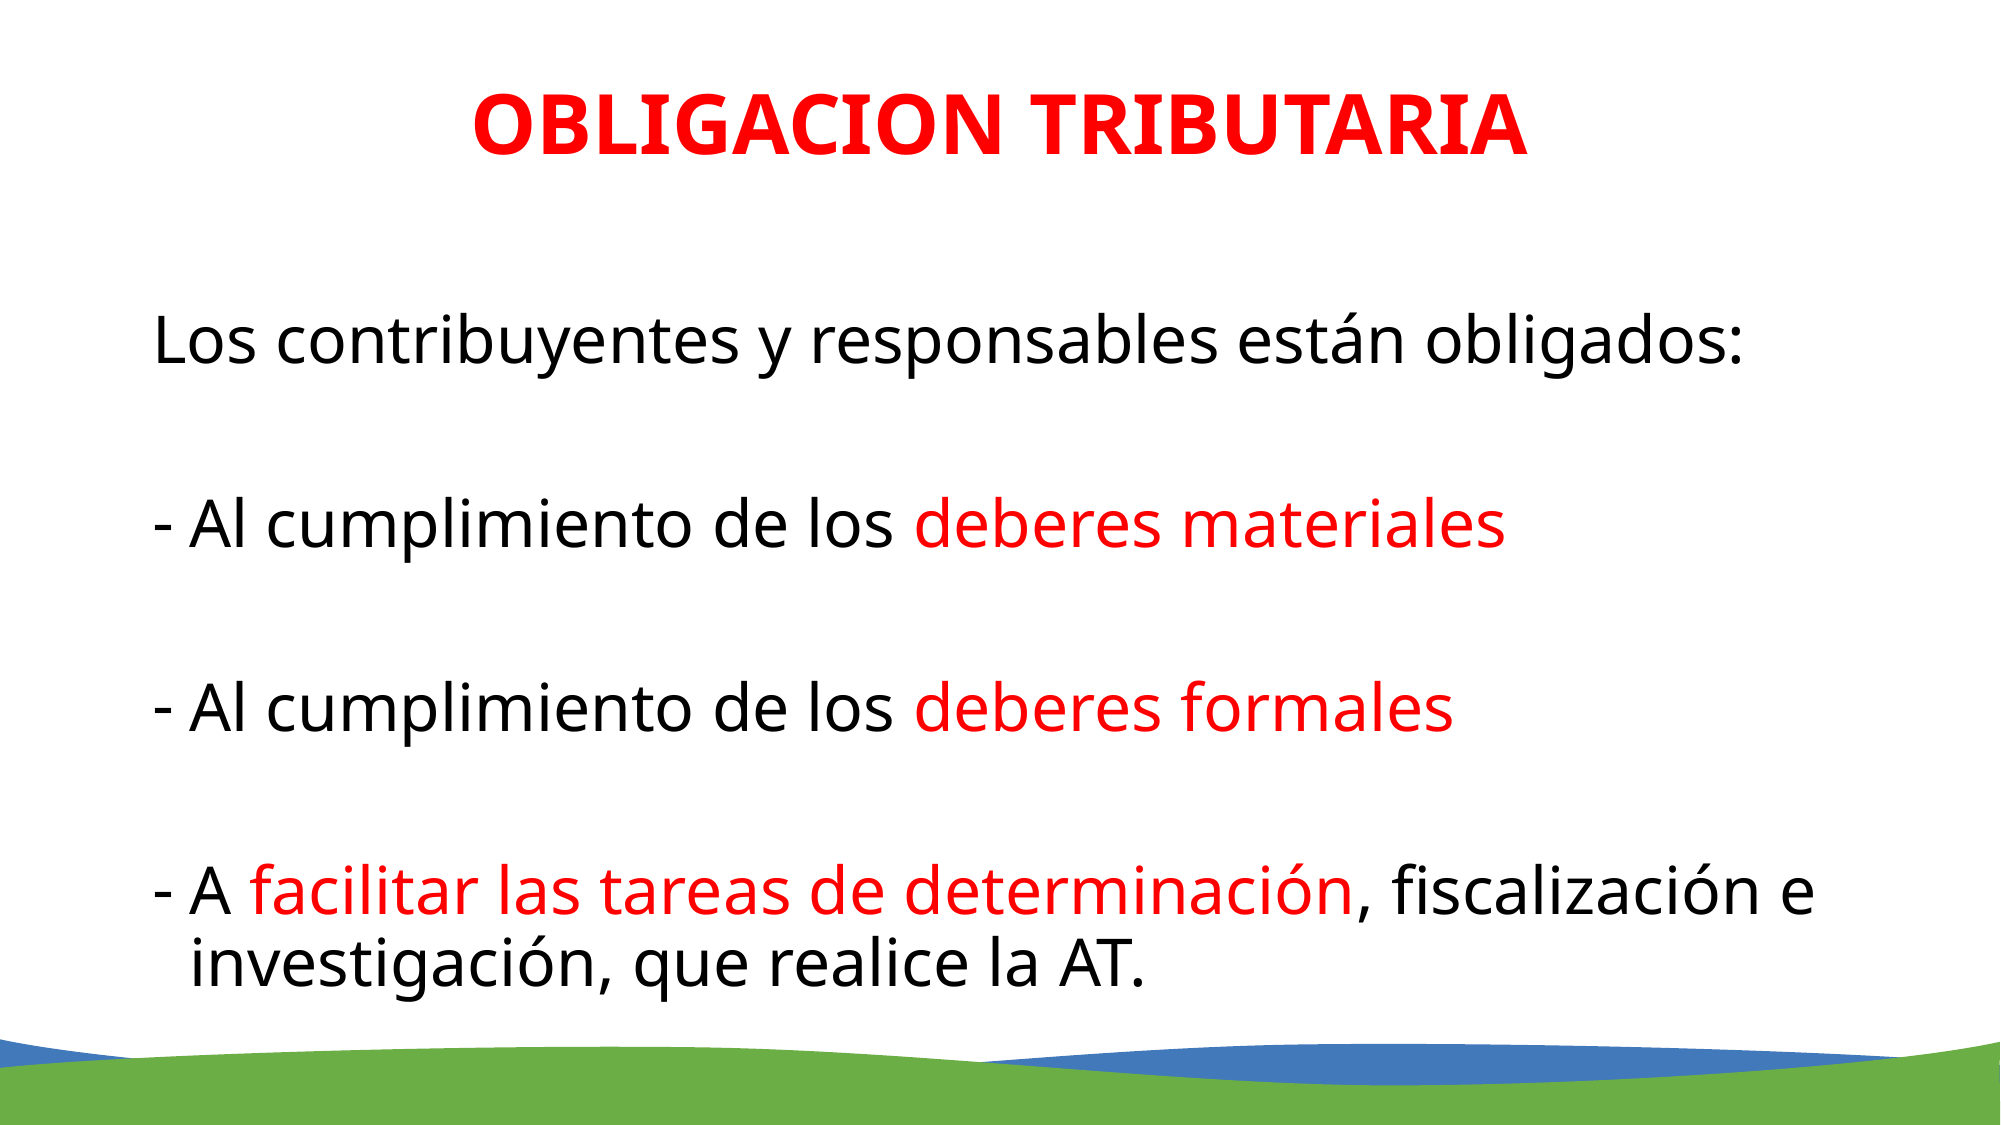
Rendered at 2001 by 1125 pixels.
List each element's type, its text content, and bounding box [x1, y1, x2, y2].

list Los contribuyentes y responsables están obligados: Al cumplimiento de los deberes materiales Al cumplimiento de los deberes formales A facilitar las tareas de determinación, fiscalización e investigación, que realice la AT. [137, 299, 1863, 1014]
title OBLIGACION TRIBUTARIA [137, 59, 1863, 196]
